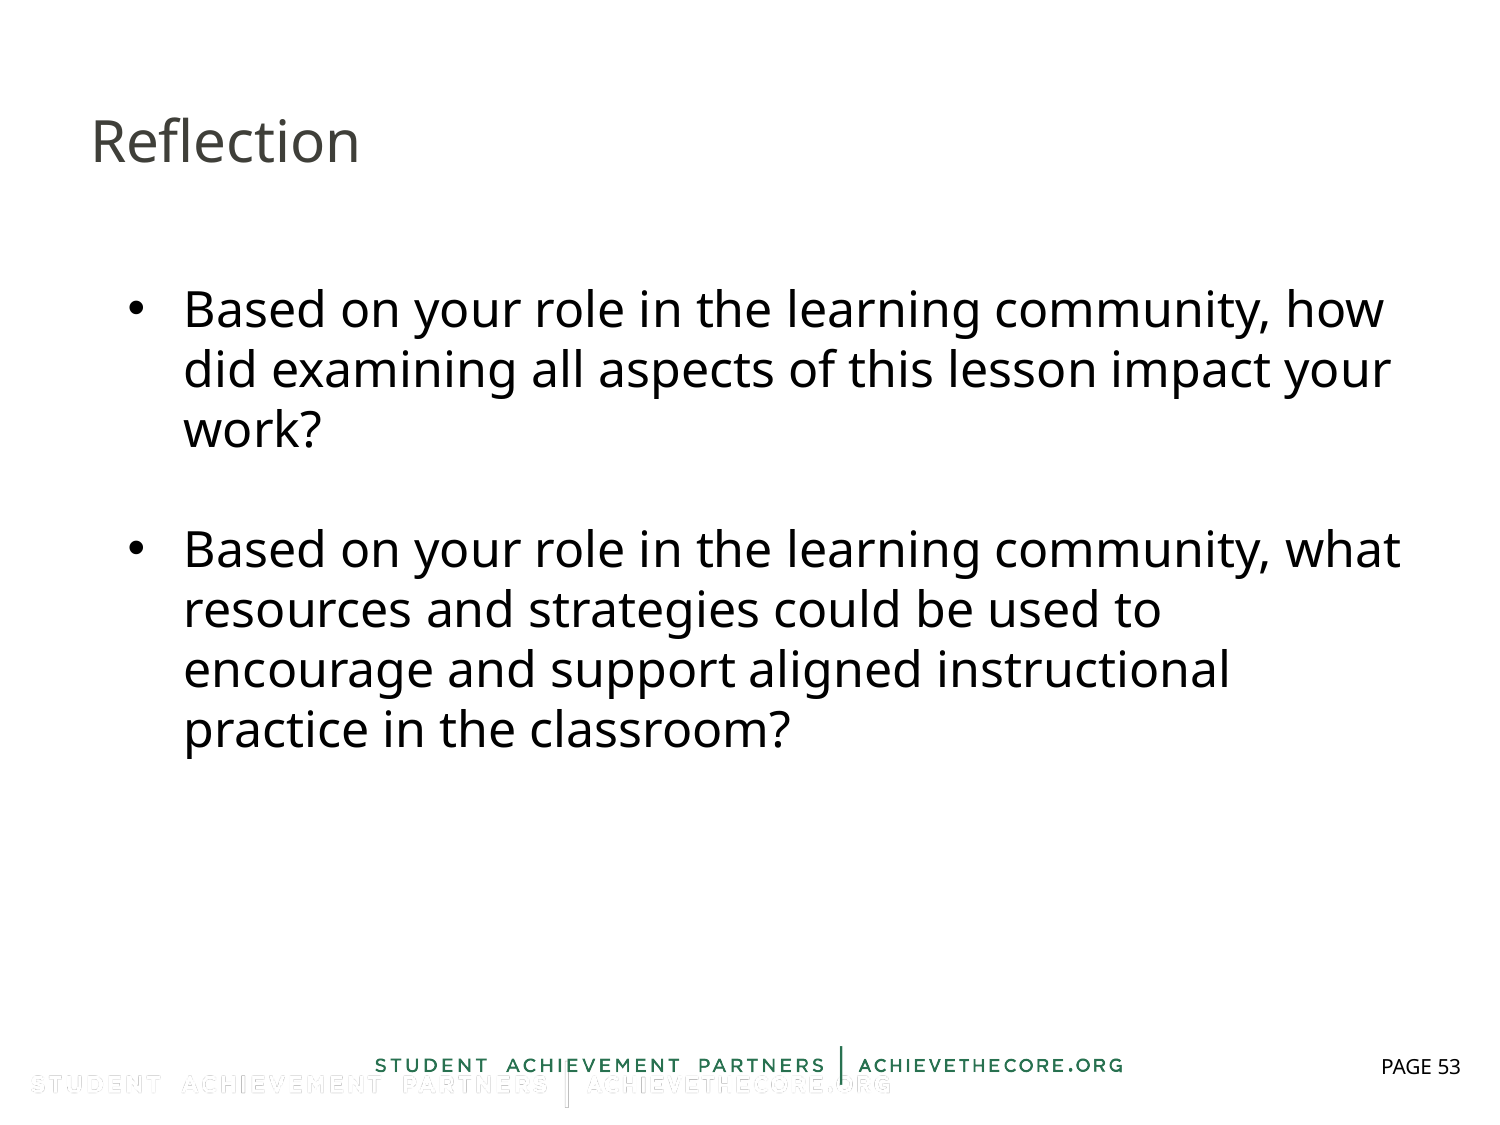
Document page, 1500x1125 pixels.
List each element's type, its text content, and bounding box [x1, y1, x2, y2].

title Reflection [75, 45, 1425, 233]
list Based on your role in the learning community, how did examining all aspects of this lesson impact your work? Based on your role in the learning community, what resources and strategies could be used to encourage and support aligned instructional practice in the classroom? [75, 262, 1425, 1005]
picture [375, 1046, 1122, 1085]
